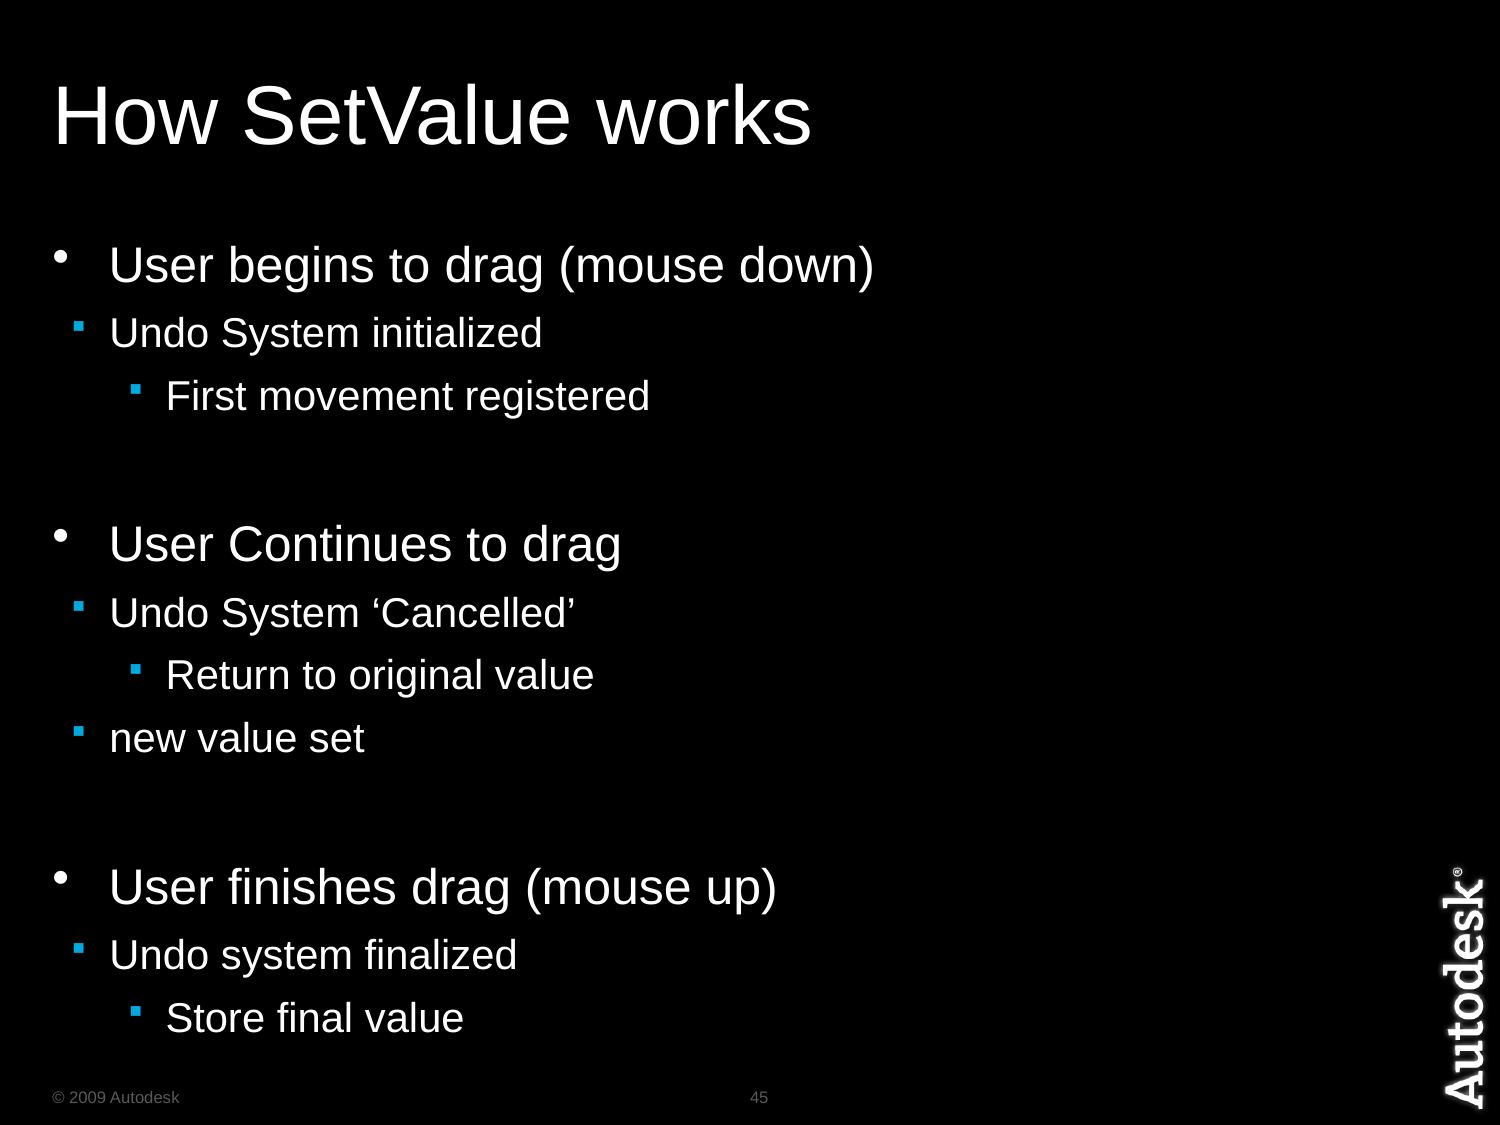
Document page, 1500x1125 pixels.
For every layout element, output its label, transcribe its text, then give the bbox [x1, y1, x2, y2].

picture [1402, 0, 1500, 1125]
list User begins to drag (mouse down) Undo System initialized First movement registered User Continues to drag Undo System ‘Cancelled’ Return to original value new value set User finishes drag (mouse up) Undo system finalized Store final value [52, 231, 1401, 1073]
title How SetValue works [52, 22, 1401, 211]
